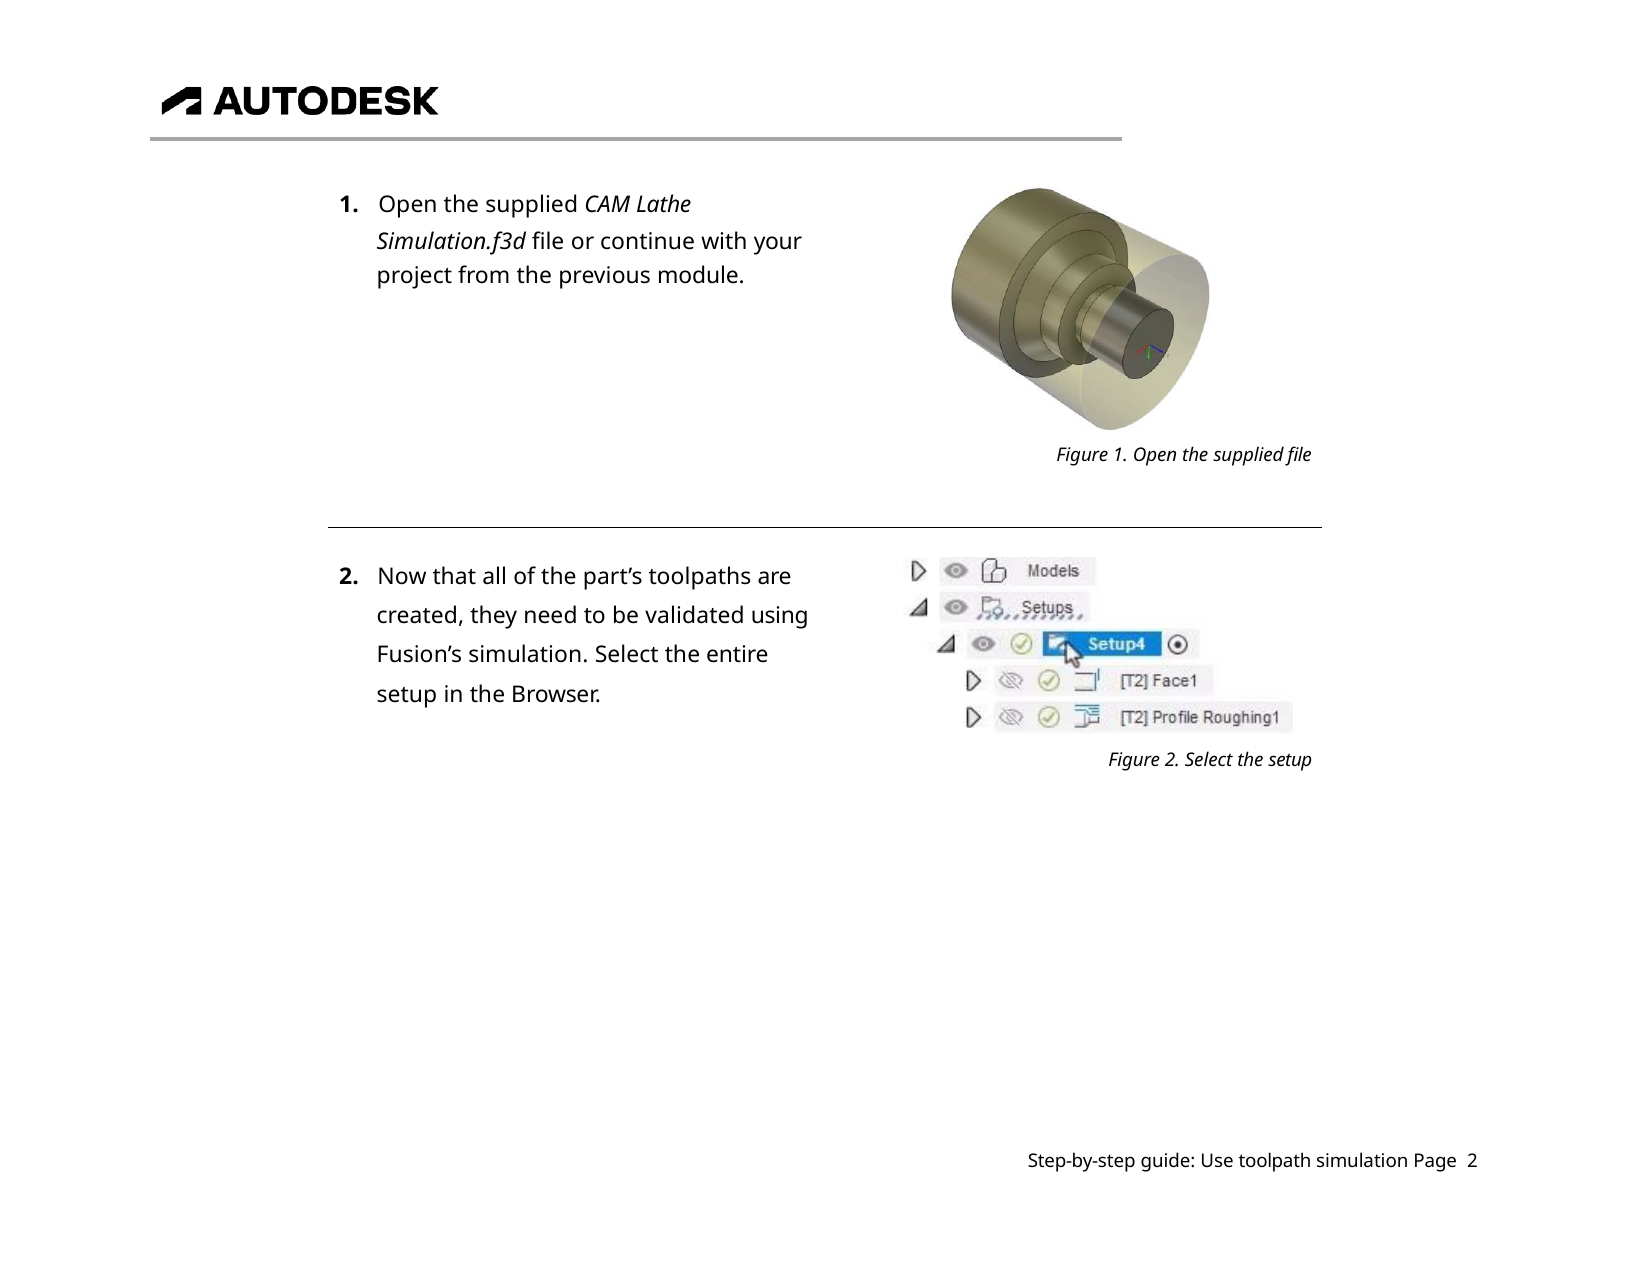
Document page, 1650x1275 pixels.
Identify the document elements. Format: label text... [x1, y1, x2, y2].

table_header 1. Open the supplied CAM Lathe Simulation.f3d file or continue with your project from the previous module. [328, 187, 835, 527]
slide_number Step-by-step guide: Use toolpath simulation Page 10 [1025, 1145, 1509, 1275]
picture [903, 557, 1293, 735]
table_cell Figure 2. Select the setup [835, 528, 1322, 779]
table_header Figure 1. Open the supplied file [835, 187, 1322, 527]
picture [944, 186, 1216, 431]
table_cell 2. Now that all of the part’s toolpaths are created, they need to be validated using Fusion’s simulation. Select the entire setup in the Browser. [328, 528, 835, 779]
picture [161, 86, 439, 115]
